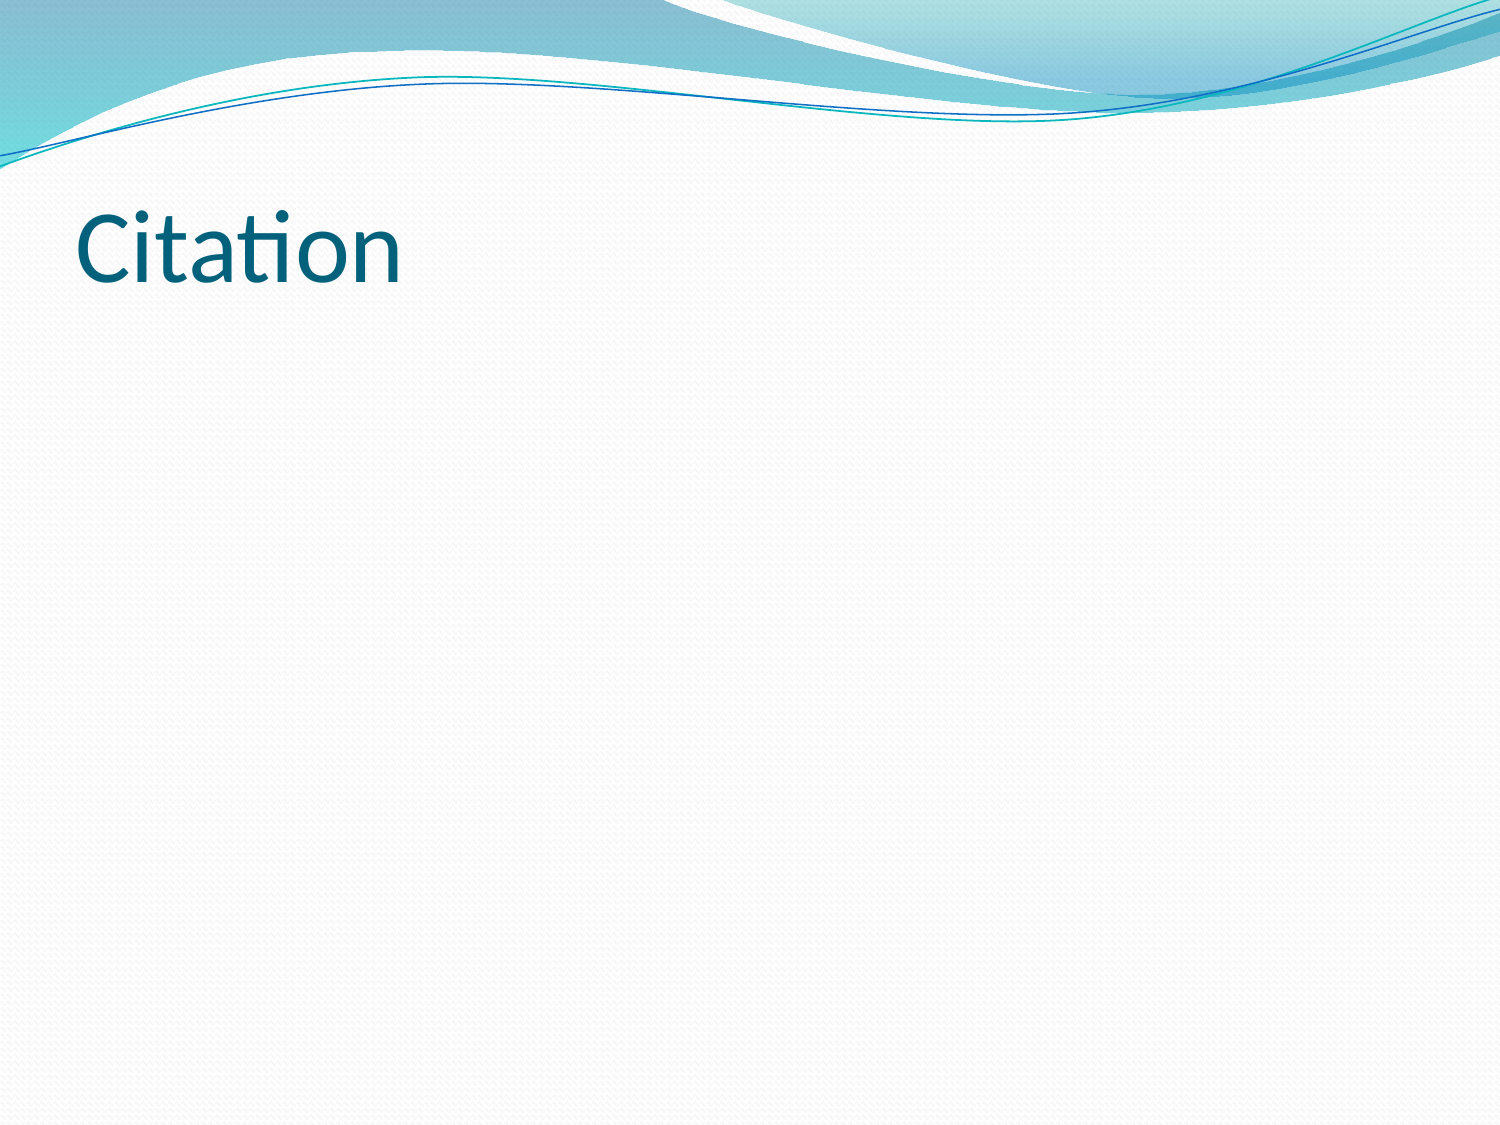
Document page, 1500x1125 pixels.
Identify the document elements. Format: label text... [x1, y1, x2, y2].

title Citation [75, 115, 1425, 303]
